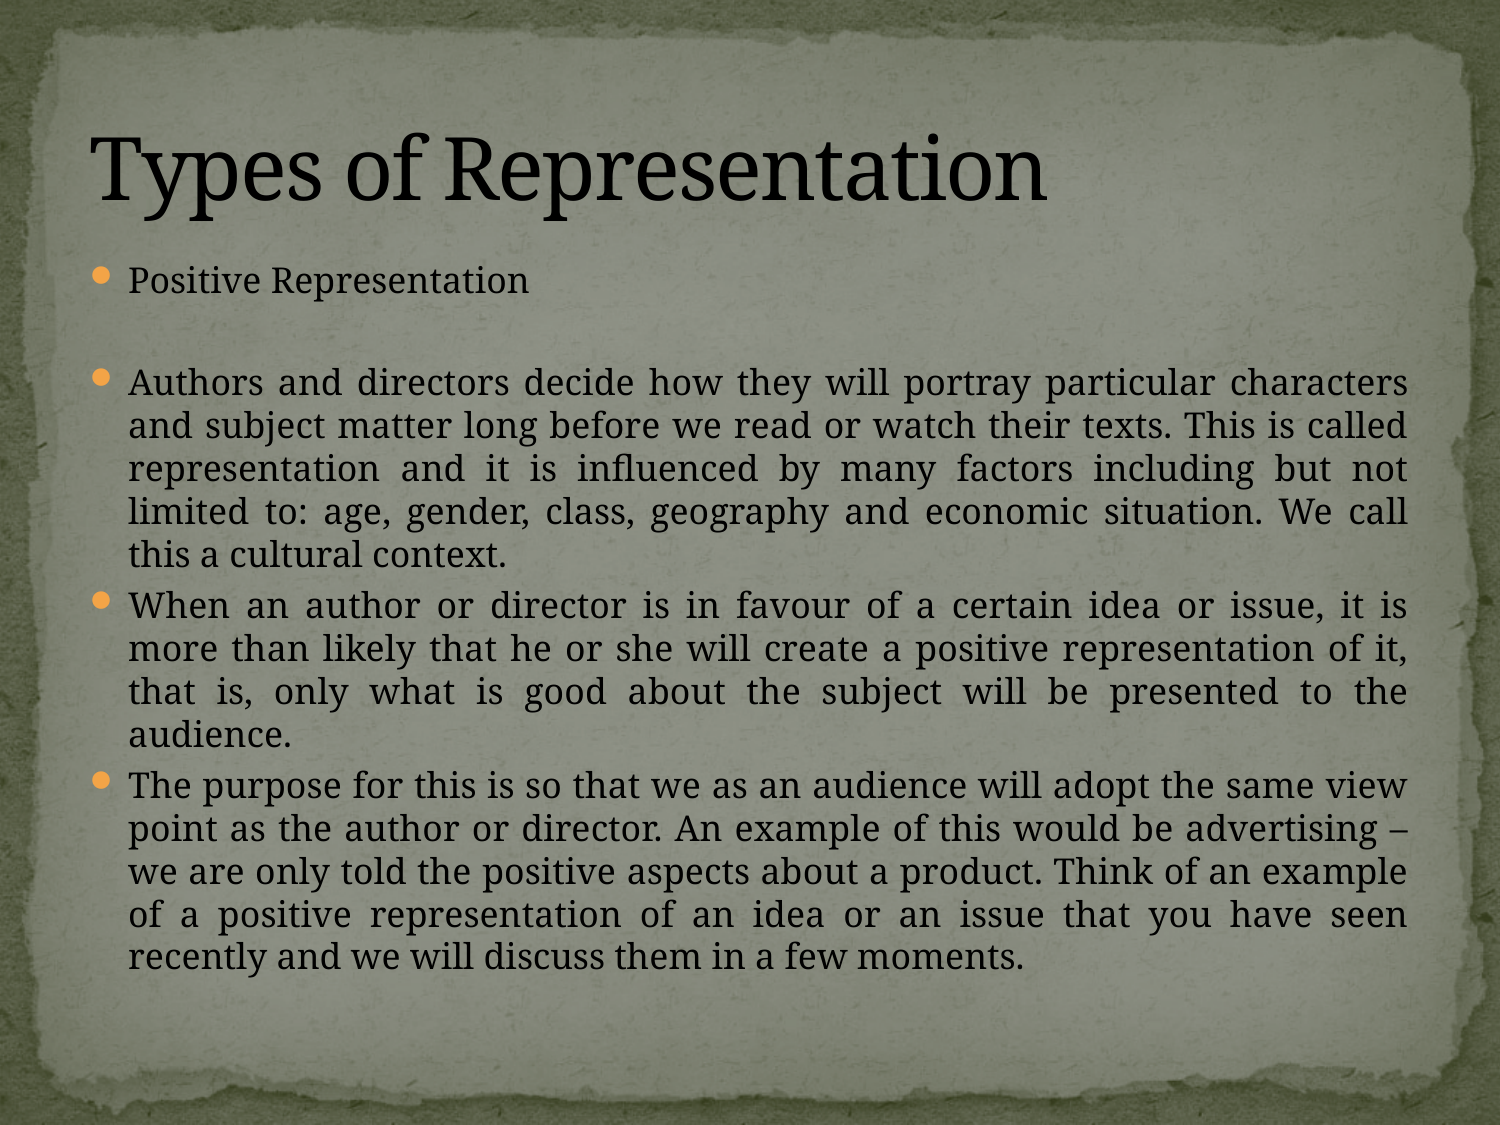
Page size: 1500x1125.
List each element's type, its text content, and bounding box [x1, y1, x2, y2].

list Positive Representation Authors and directors decide how they will portray particular characters and subject matter long before we read or watch their texts. This is called representation and it is influenced by many factors including but not limited to: age, gender, class, geography and economic situation. We call this a cultural context. When an author or director is in favour of a certain idea or issue, it is more than likely that he or she will create a positive representation of it, that is, only what is good about the subject will be presented to the audience. The purpose for this is so that we as an audience will adopt the same view point as the author or director. An example of this would be advertising – we are only told the positive aspects about a product. Think of an example of a positive representation of an idea or an issue that you have seen recently and we will discuss them in a few moments. [75, 249, 1425, 1000]
title Types of Representation [74, 24, 1425, 225]
